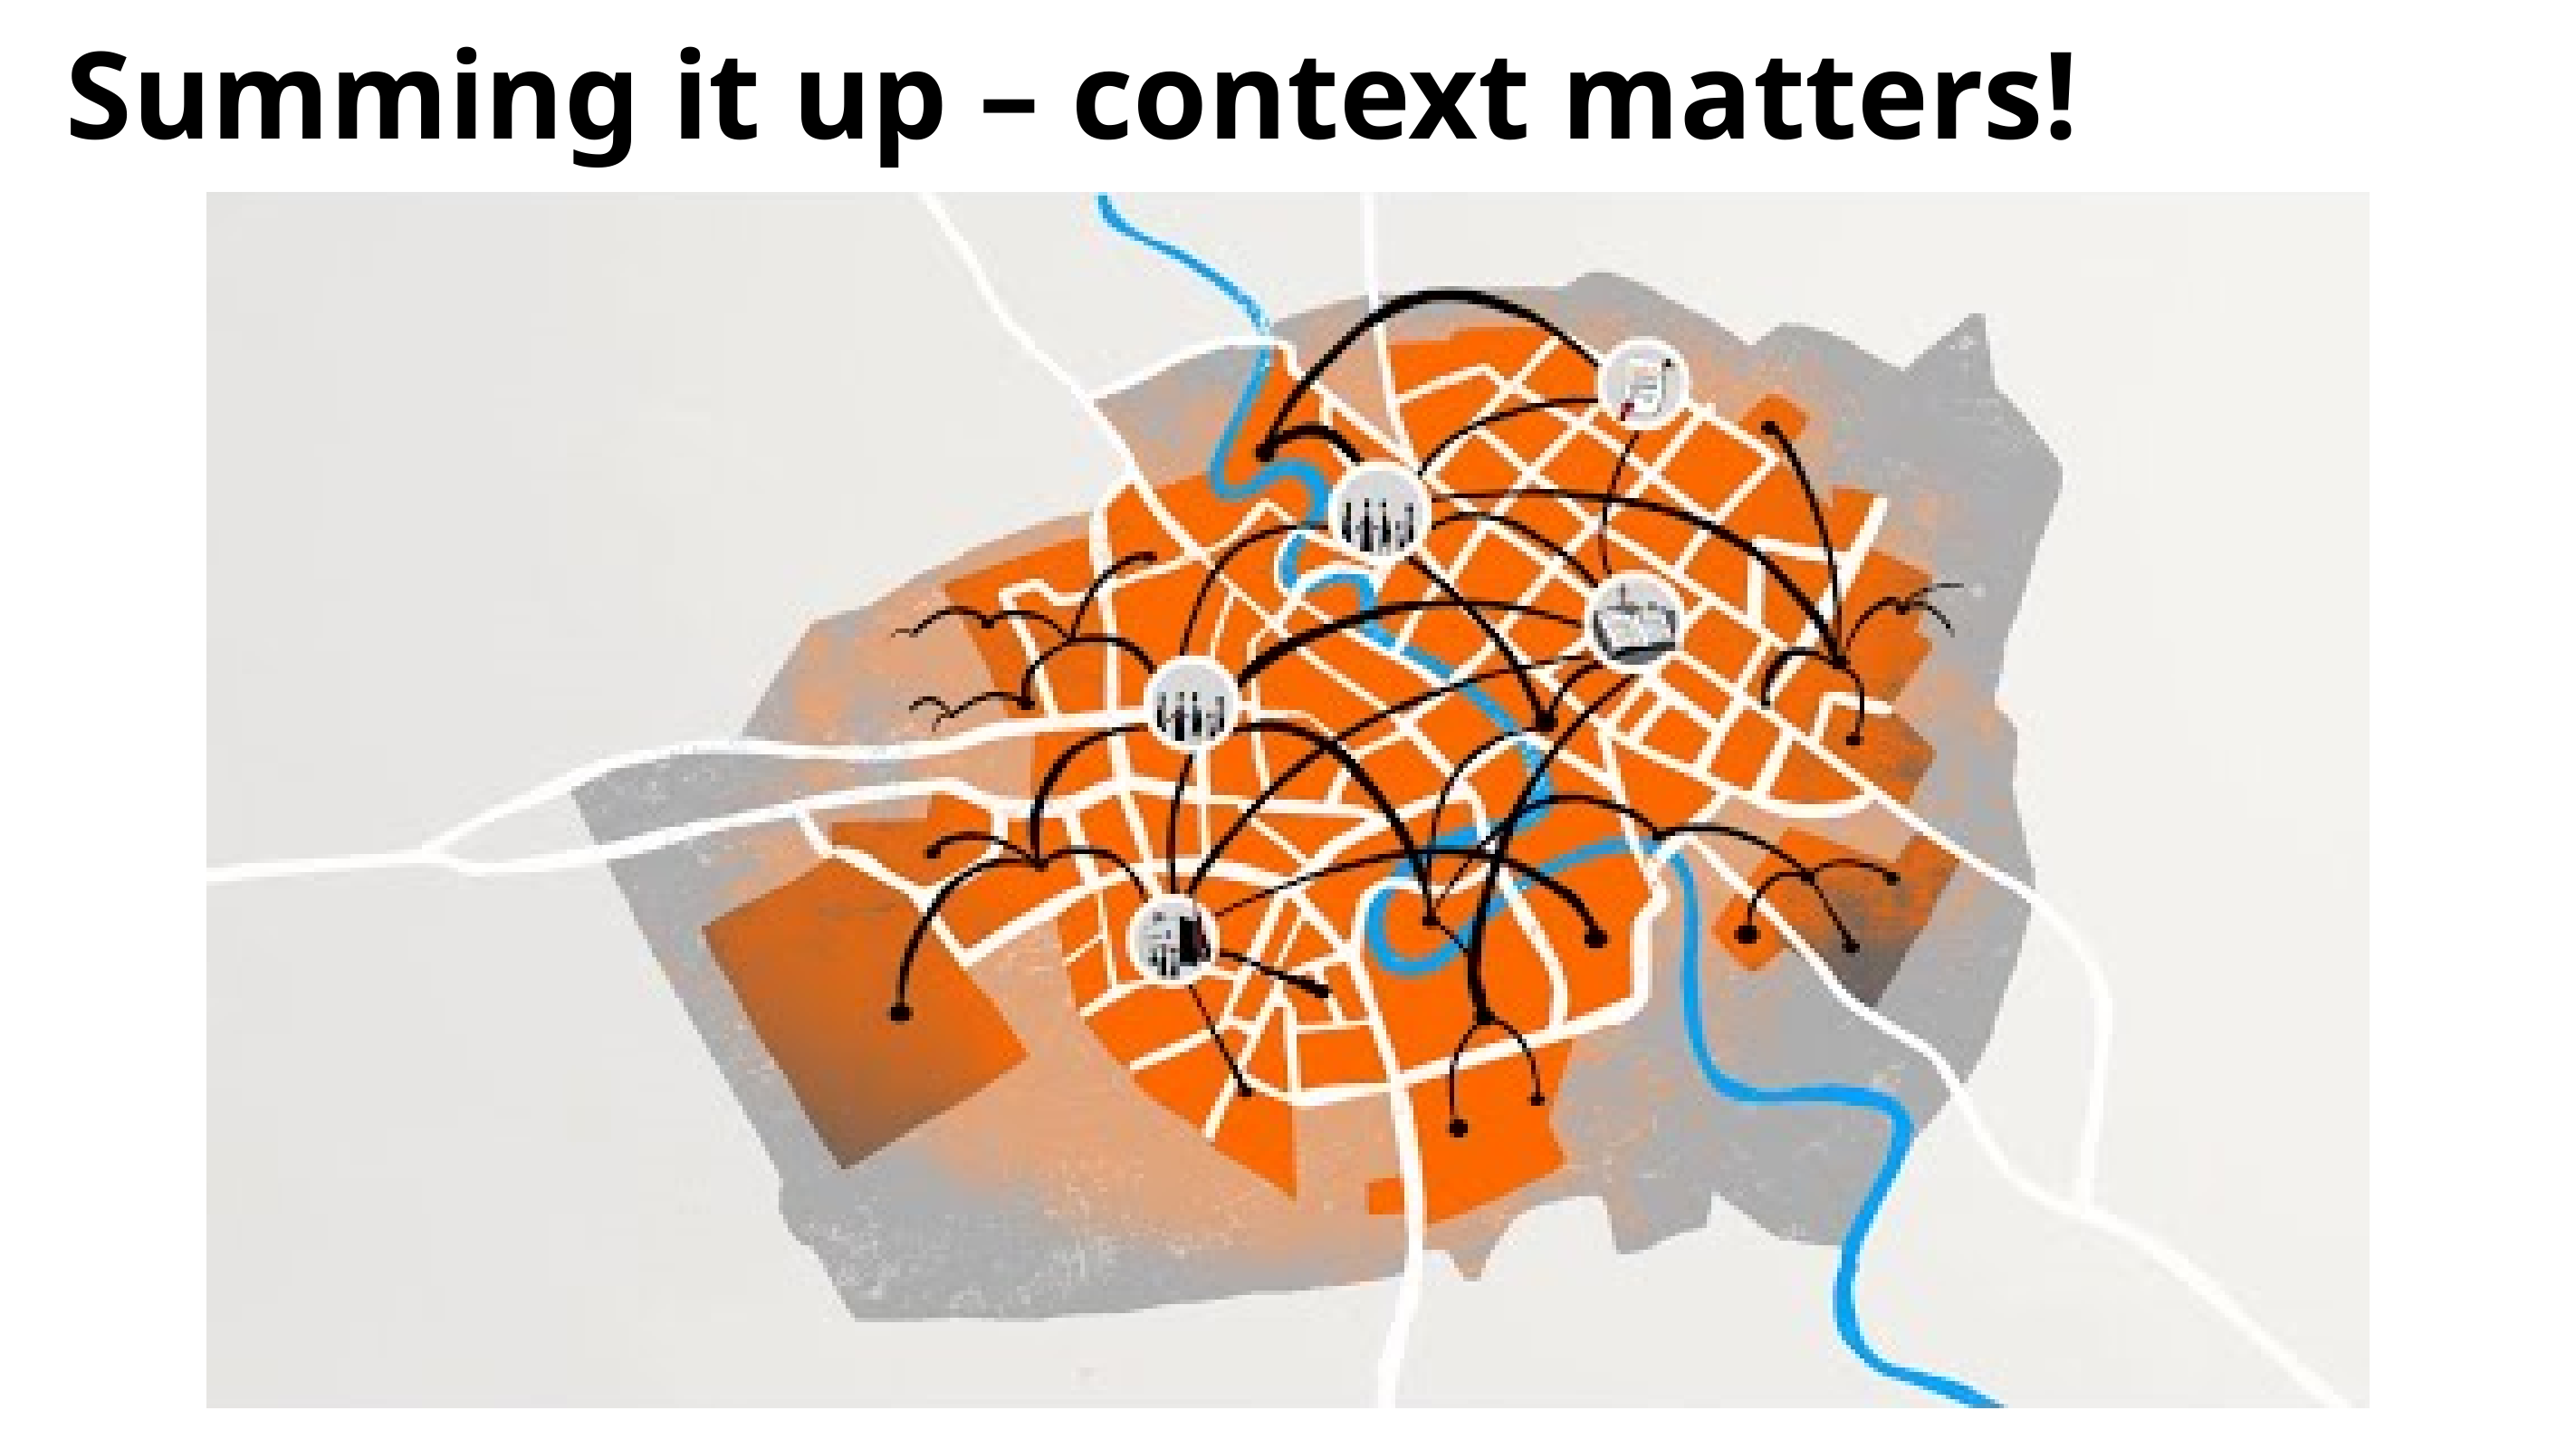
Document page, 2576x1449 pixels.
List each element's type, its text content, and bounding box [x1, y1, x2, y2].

title Summing it up – context matters! [57, 10, 2131, 179]
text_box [206, 191, 2370, 1409]
